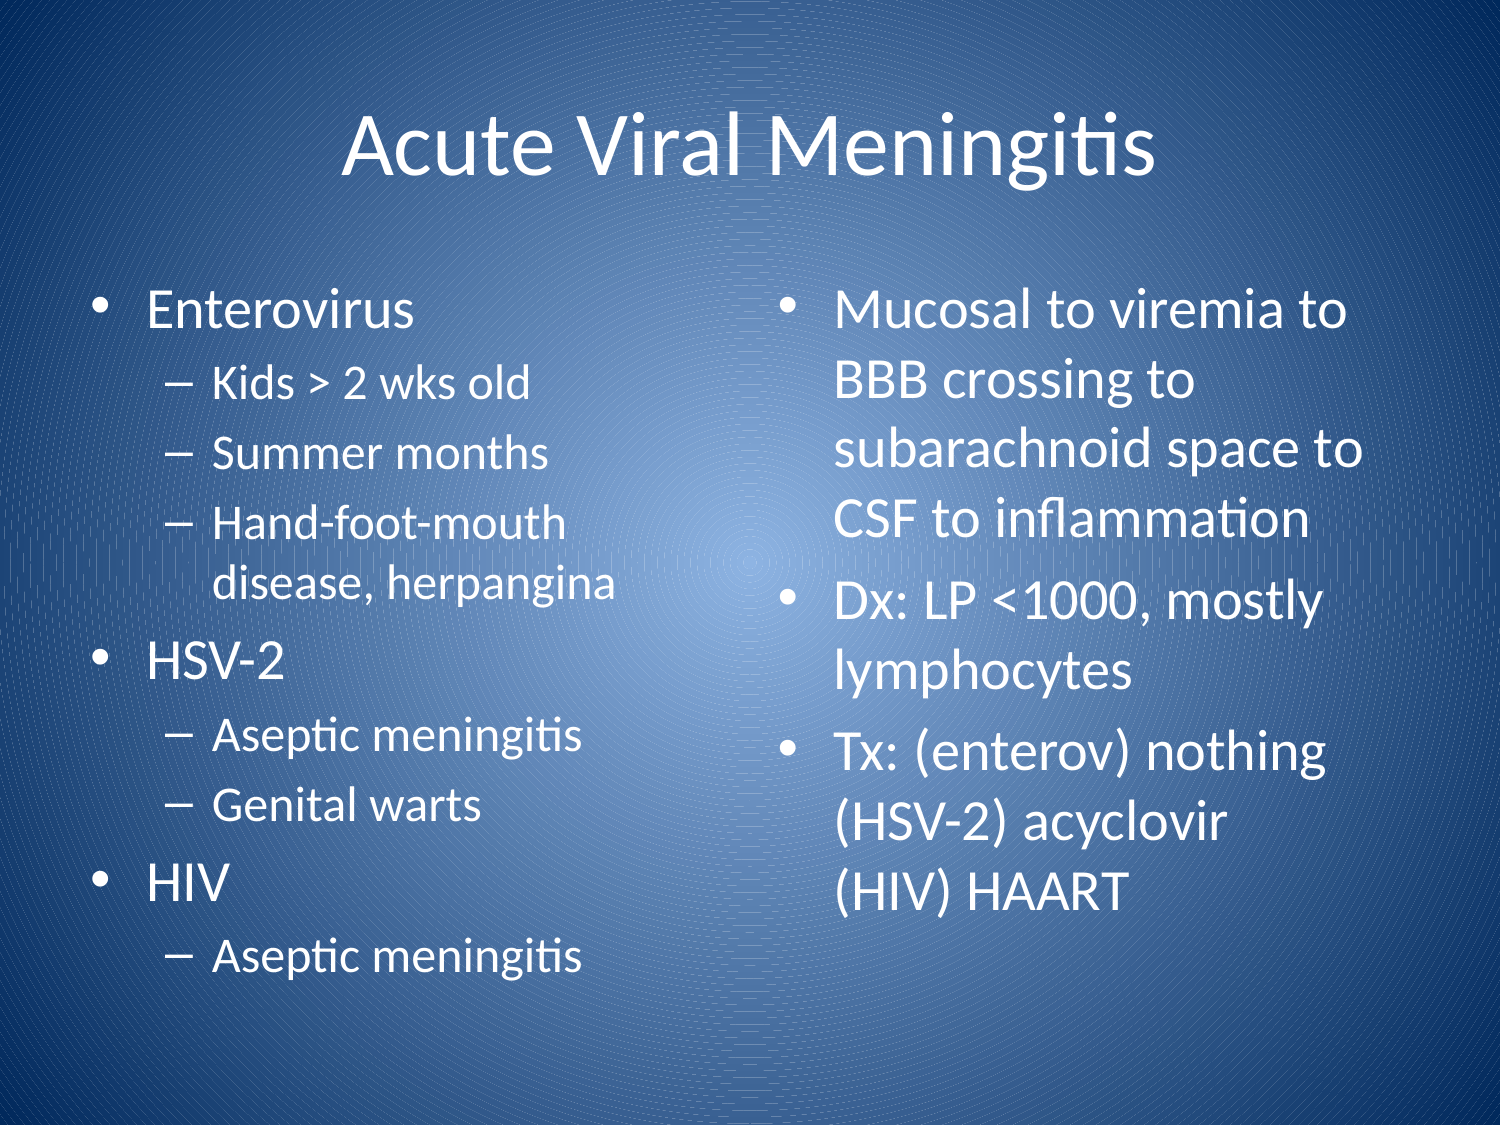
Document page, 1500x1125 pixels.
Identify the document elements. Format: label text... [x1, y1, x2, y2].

list Mucosal to viremia to BBB crossing to subarachnoid space to CSF to inflammation Dx: LP <1000, mostly lymphocytes Tx: (enterov) nothing (HSV-2) acyclovir (HIV) HAART [762, 262, 1425, 1005]
list Enterovirus Kids > 2 wks old Summer months Hand-foot-mouth disease, herpangina HSV-2 Aseptic meningitis Genital warts HIV Aseptic meningitis [75, 262, 738, 1005]
title Acute Viral Meningitis [75, 45, 1425, 233]
